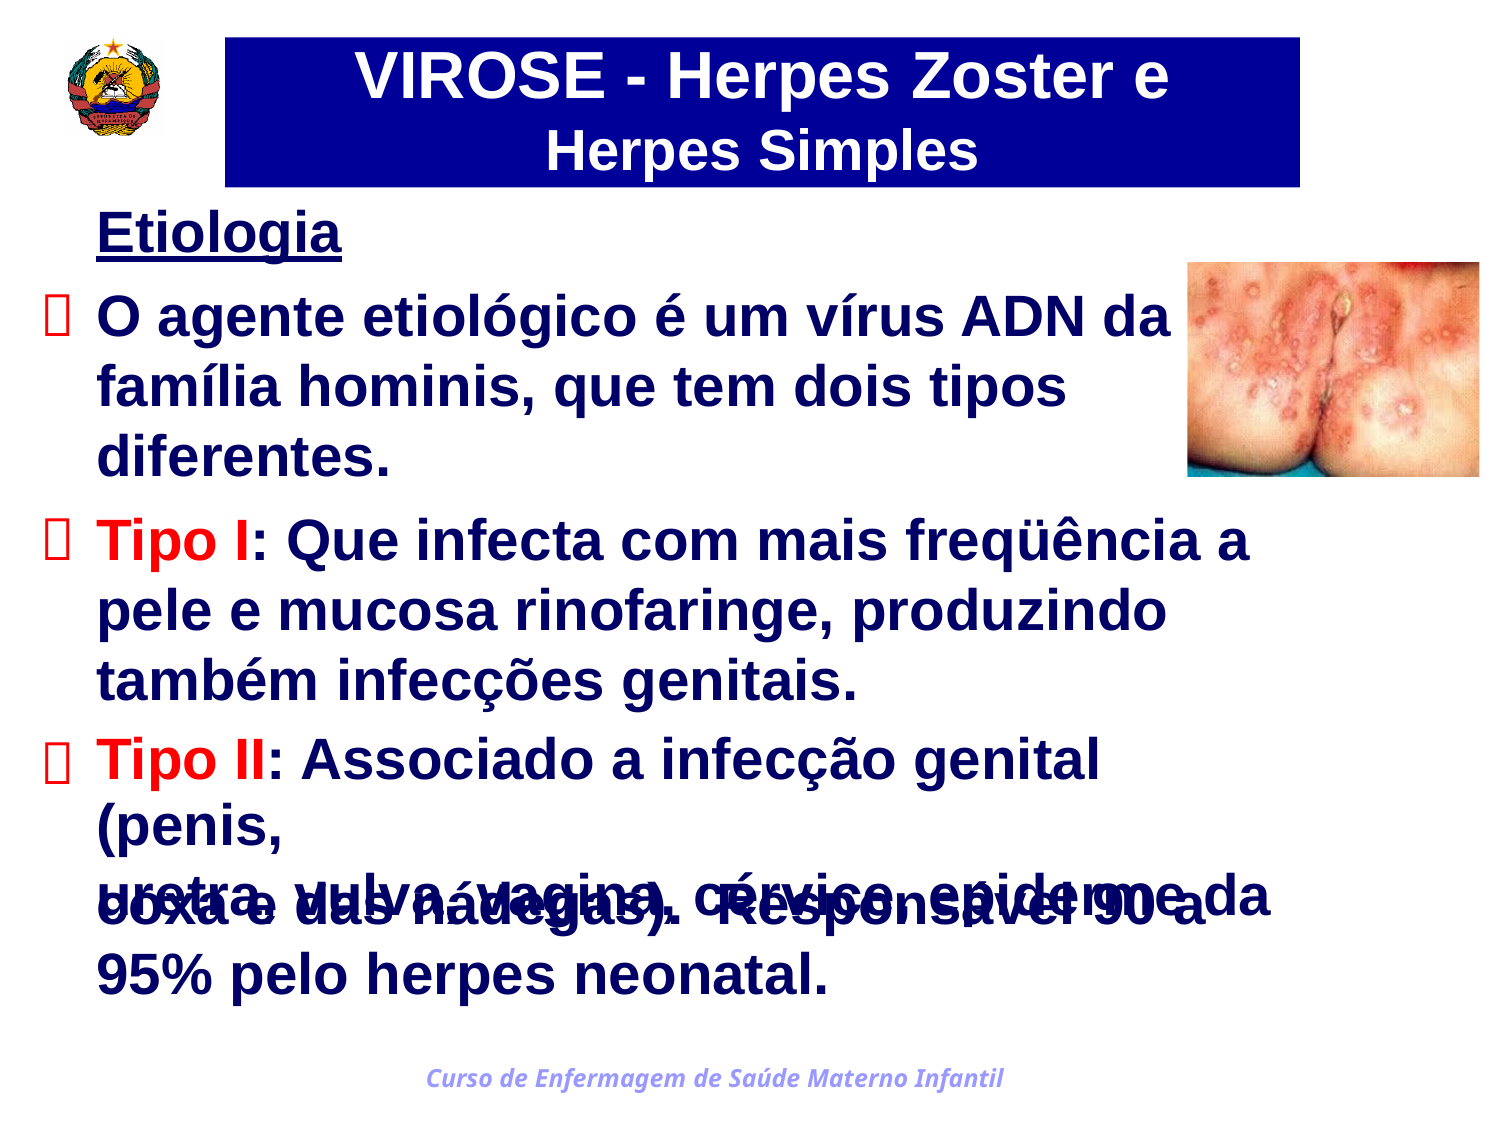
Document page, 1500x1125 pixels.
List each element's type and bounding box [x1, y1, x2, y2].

text_box [37, 286, 78, 349]
text_box [423, 1064, 1118, 1094]
text_box [94, 874, 694, 938]
text_box [225, 37, 1300, 188]
text_box [62, 37, 165, 139]
text_box [713, 874, 1218, 938]
text_box [94, 944, 840, 1008]
text_box [94, 202, 1480, 867]
text_box [37, 510, 78, 573]
text_box [37, 734, 78, 798]
